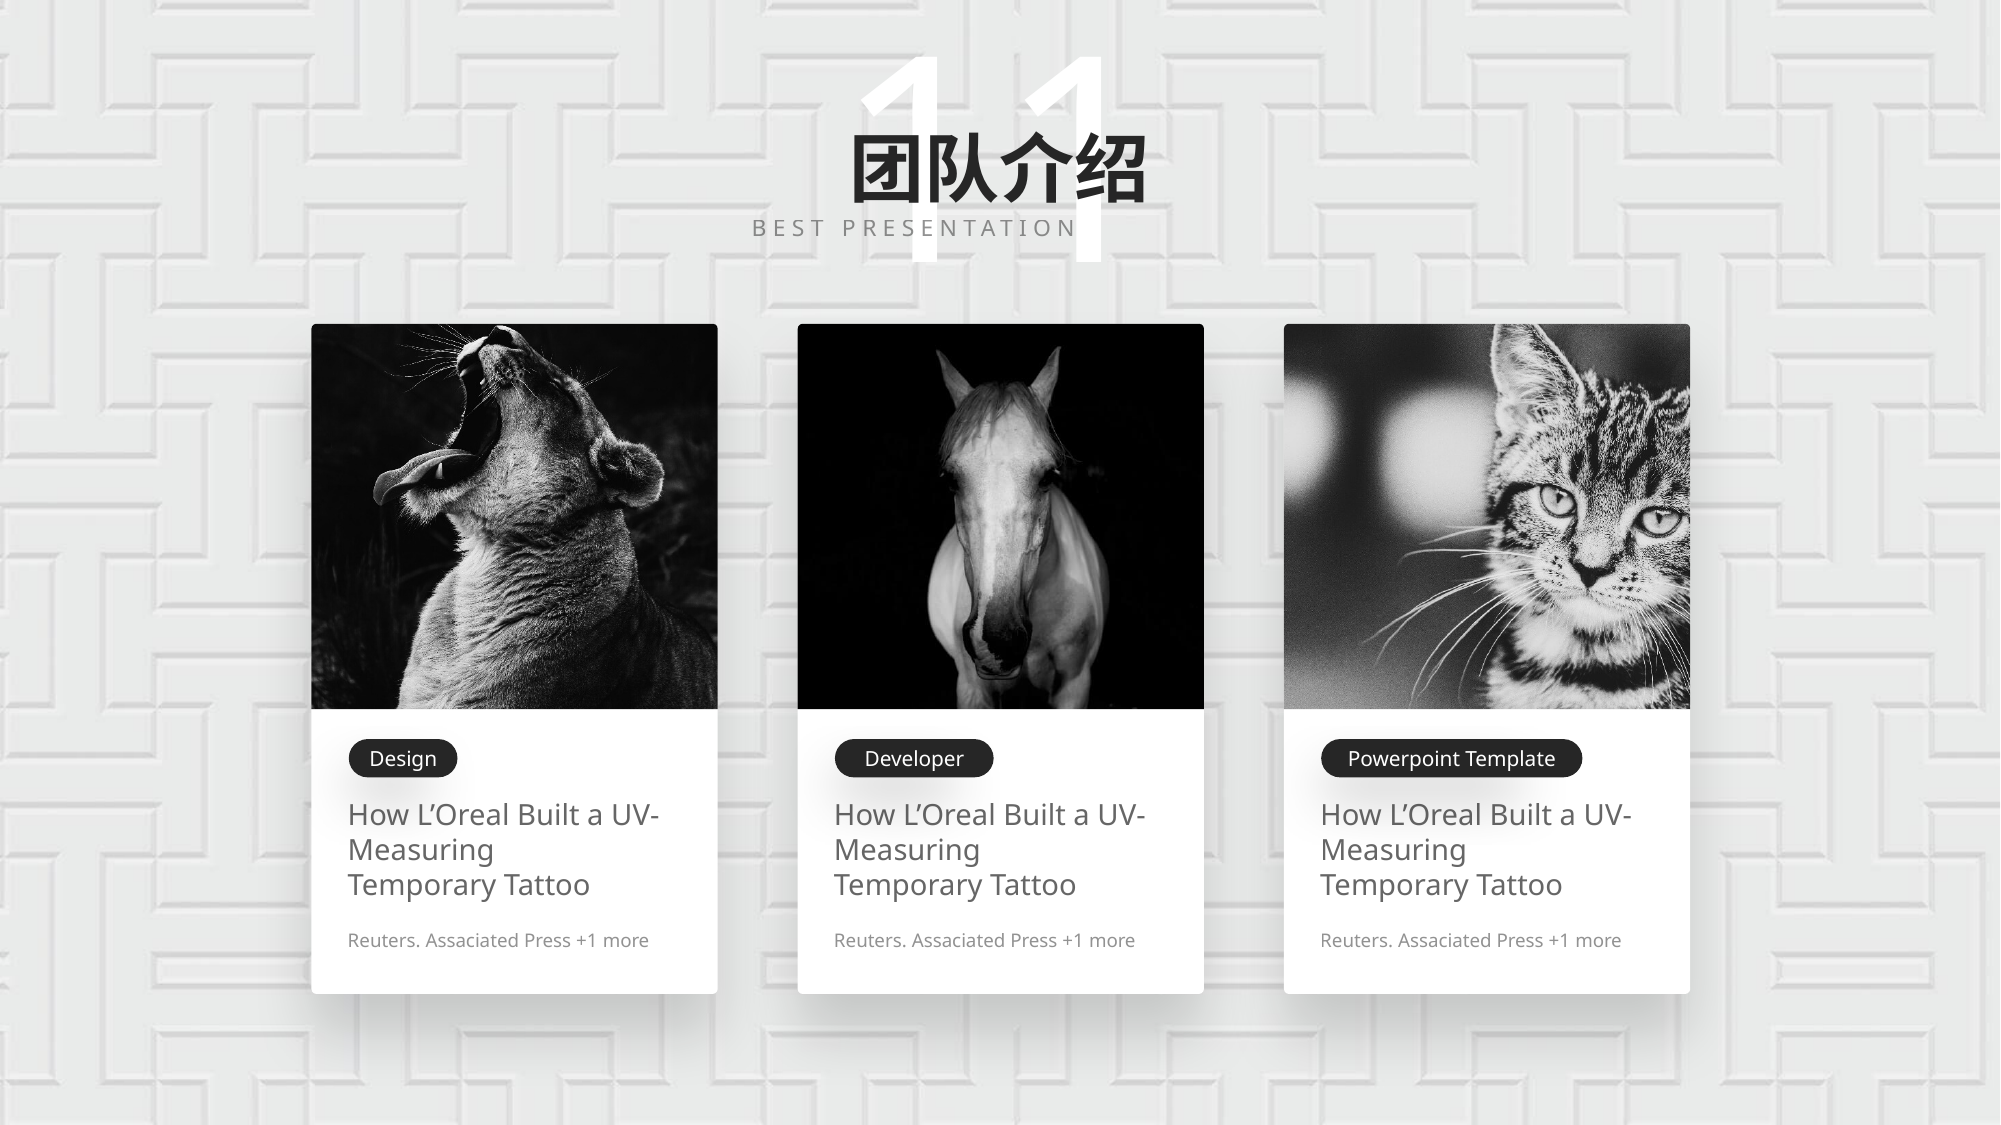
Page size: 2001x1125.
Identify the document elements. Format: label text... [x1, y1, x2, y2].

picture [0, 0, 2001, 1125]
title 团队介绍 [204, 133, 1796, 209]
list BEST PRESENTATION TEMPLATE [204, 209, 1796, 261]
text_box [311, 710, 718, 994]
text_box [797, 710, 1204, 994]
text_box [1283, 710, 1691, 994]
